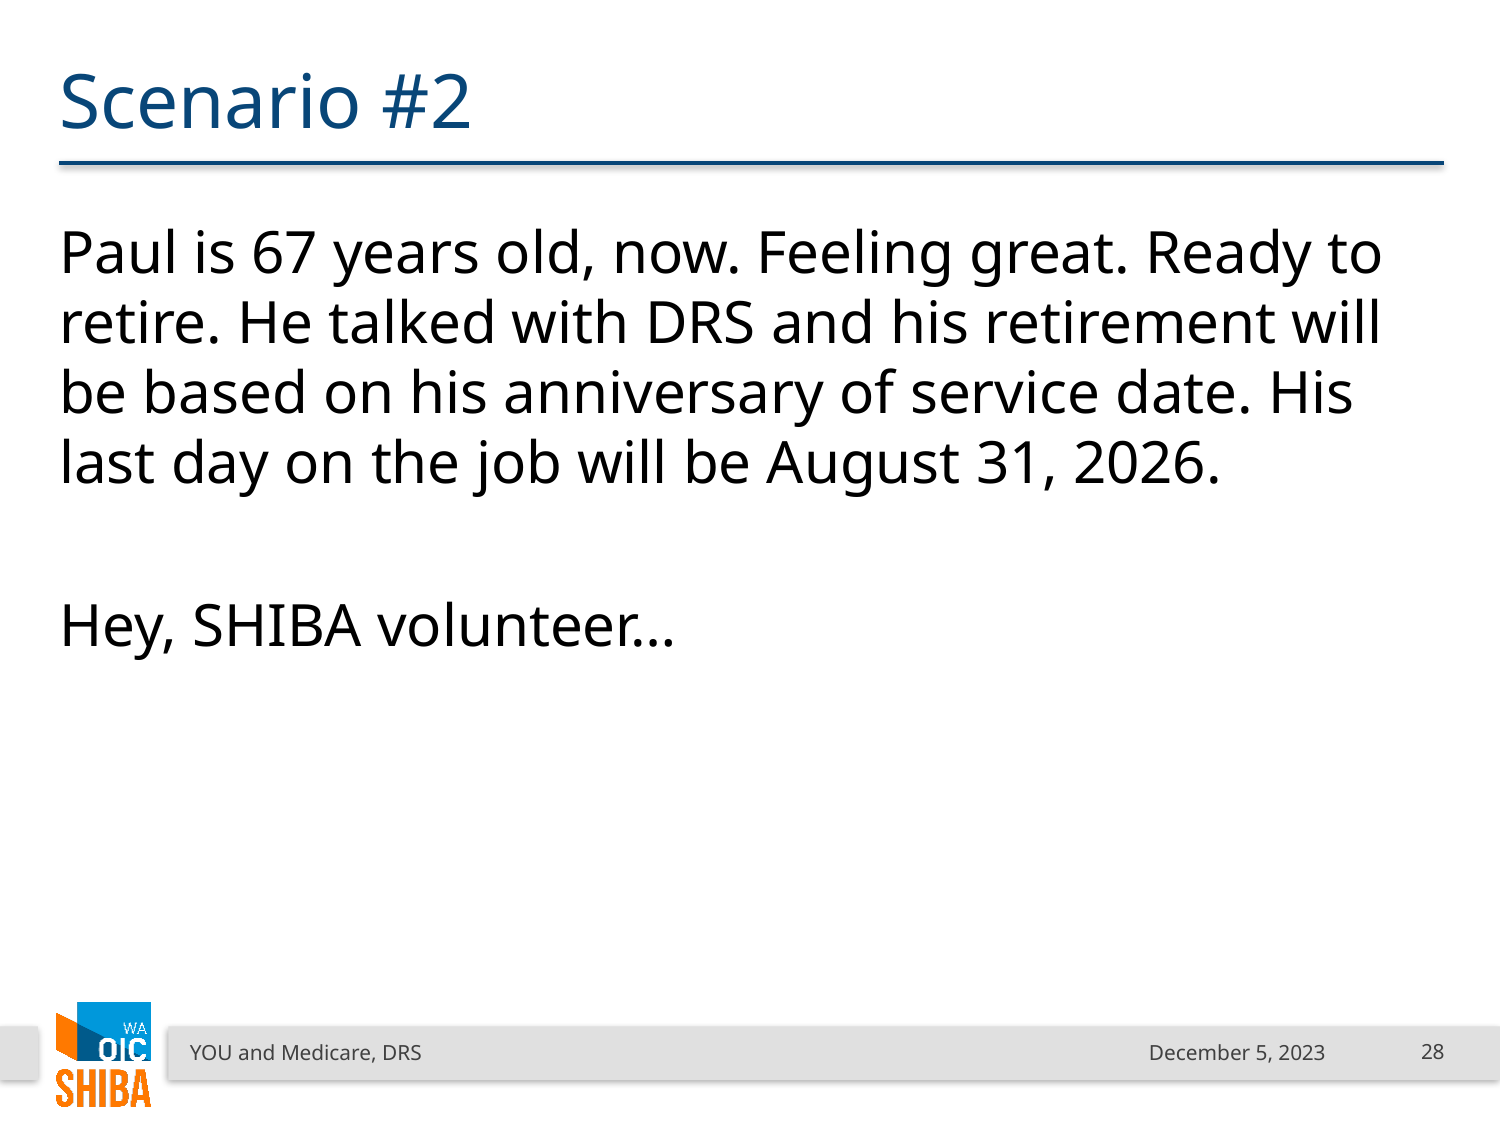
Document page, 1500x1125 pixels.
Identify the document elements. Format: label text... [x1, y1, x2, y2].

picture [56, 1002, 151, 1107]
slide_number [975, 1035, 1326, 1069]
slide_number 28 [1339, 1035, 1445, 1069]
footer YOU and Medicare, DRS [190, 1035, 785, 1069]
title Scenario #2 [59, 53, 1445, 164]
list Paul is 67 years old, now. Feeling great. Ready to retire. He talked with DRS and his retirement will be based on his anniversary of service date. His last day on the job will be August 31, 2026. Hey, SHIBA volunteer… [59, 215, 1445, 958]
